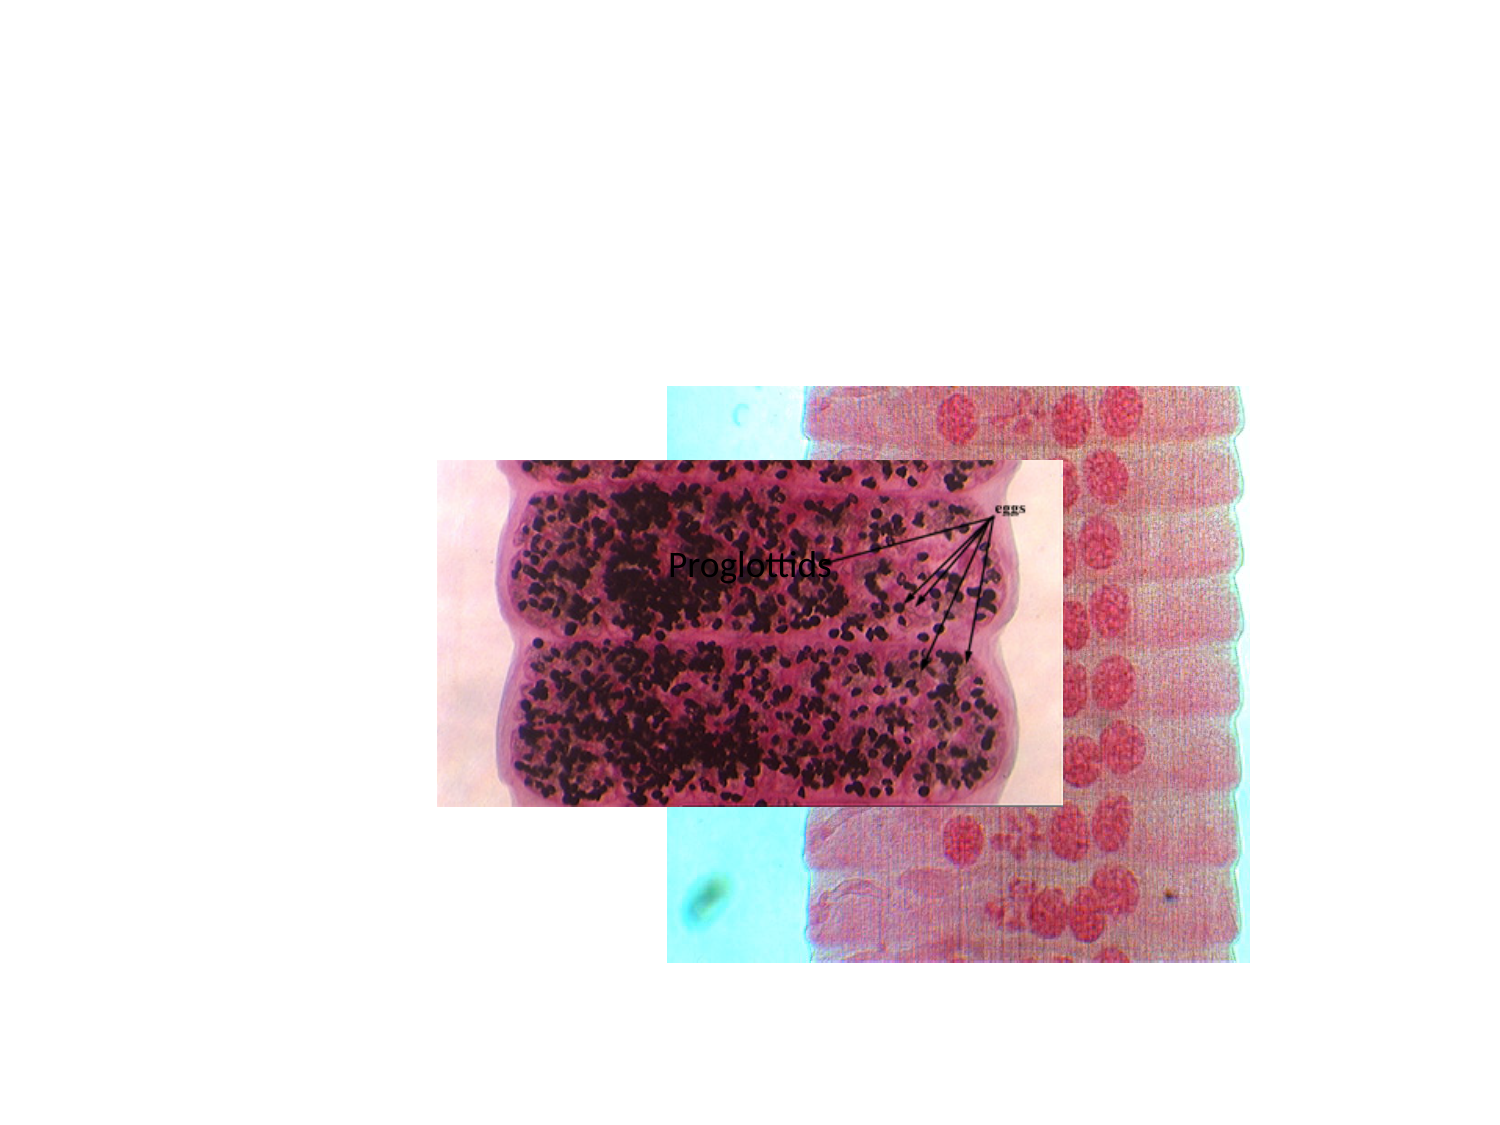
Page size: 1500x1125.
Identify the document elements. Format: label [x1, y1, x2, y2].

picture [667, 386, 1251, 963]
list [437, 460, 1063, 807]
